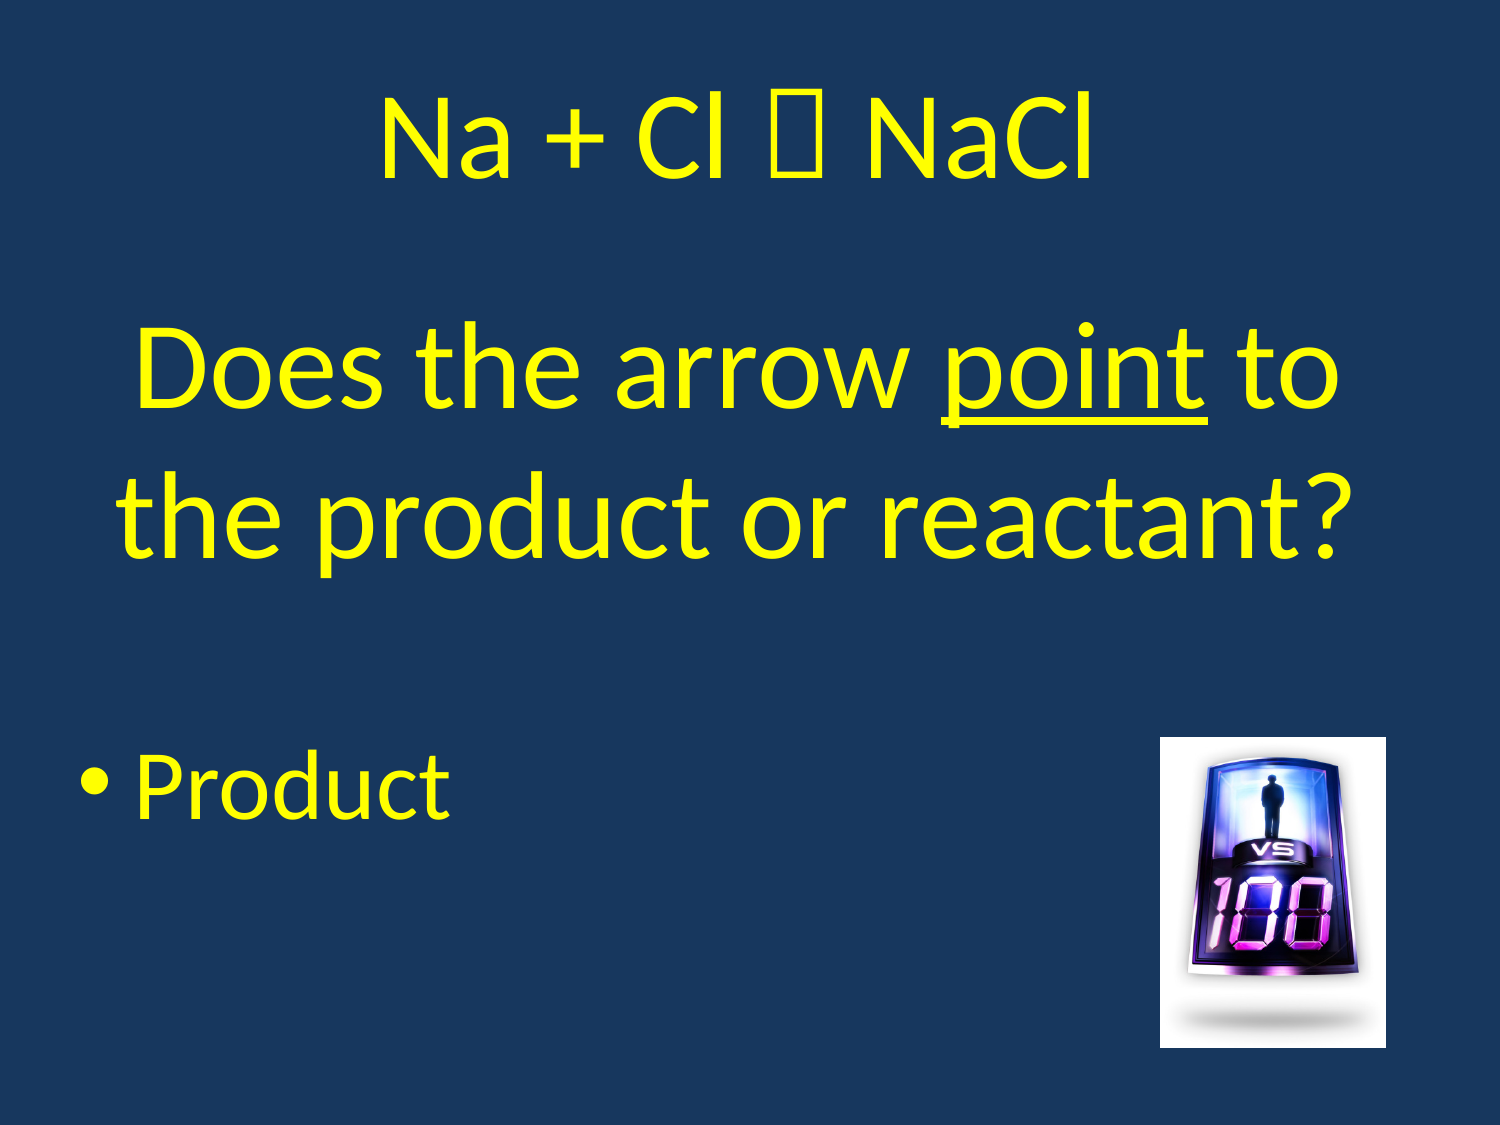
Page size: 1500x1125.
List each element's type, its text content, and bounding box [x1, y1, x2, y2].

list Product [62, 712, 1413, 888]
picture [1160, 737, 1386, 1049]
title Na + Cl  NaCl Does the arrow point to the product or reactant? [62, 62, 1413, 575]
